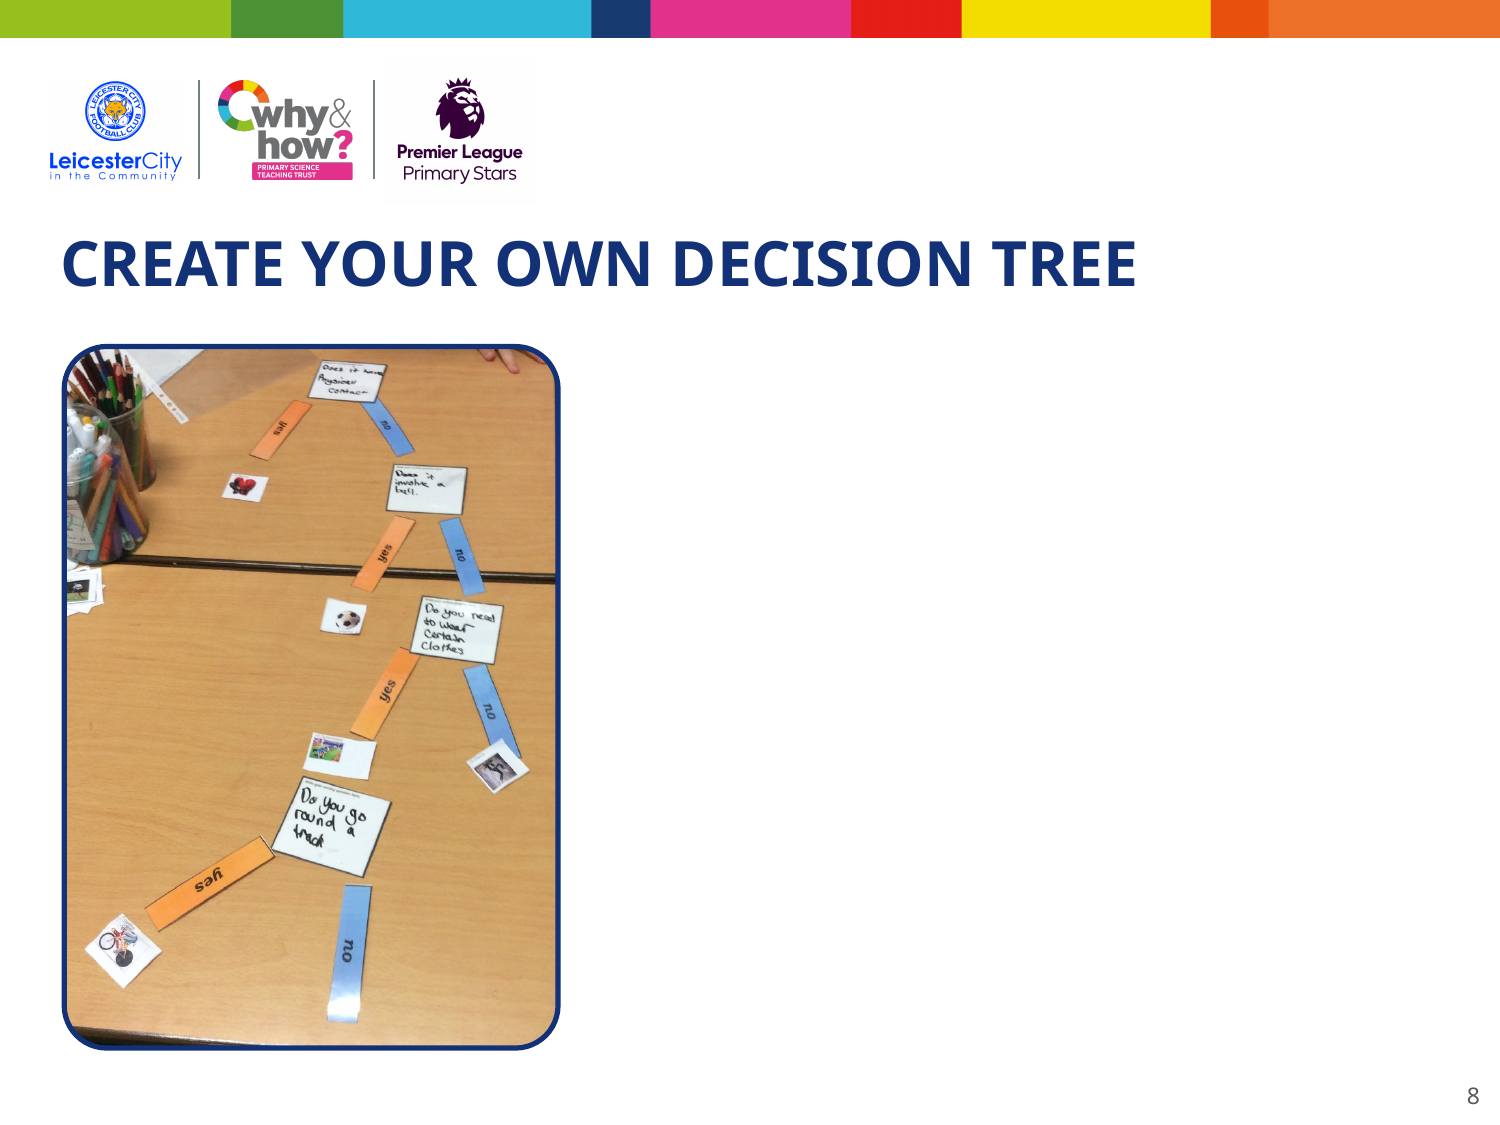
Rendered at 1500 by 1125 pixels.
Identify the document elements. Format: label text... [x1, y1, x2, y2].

text_box CREATE YOUR OWN DECISION TREE [29, 216, 1500, 306]
picture [0, 350, 663, 1045]
picture [0, 0, 1500, 38]
picture [50, 80, 182, 181]
picture [218, 80, 353, 180]
slide_number 8 [1395, 1067, 1488, 1125]
picture [384, 53, 536, 204]
